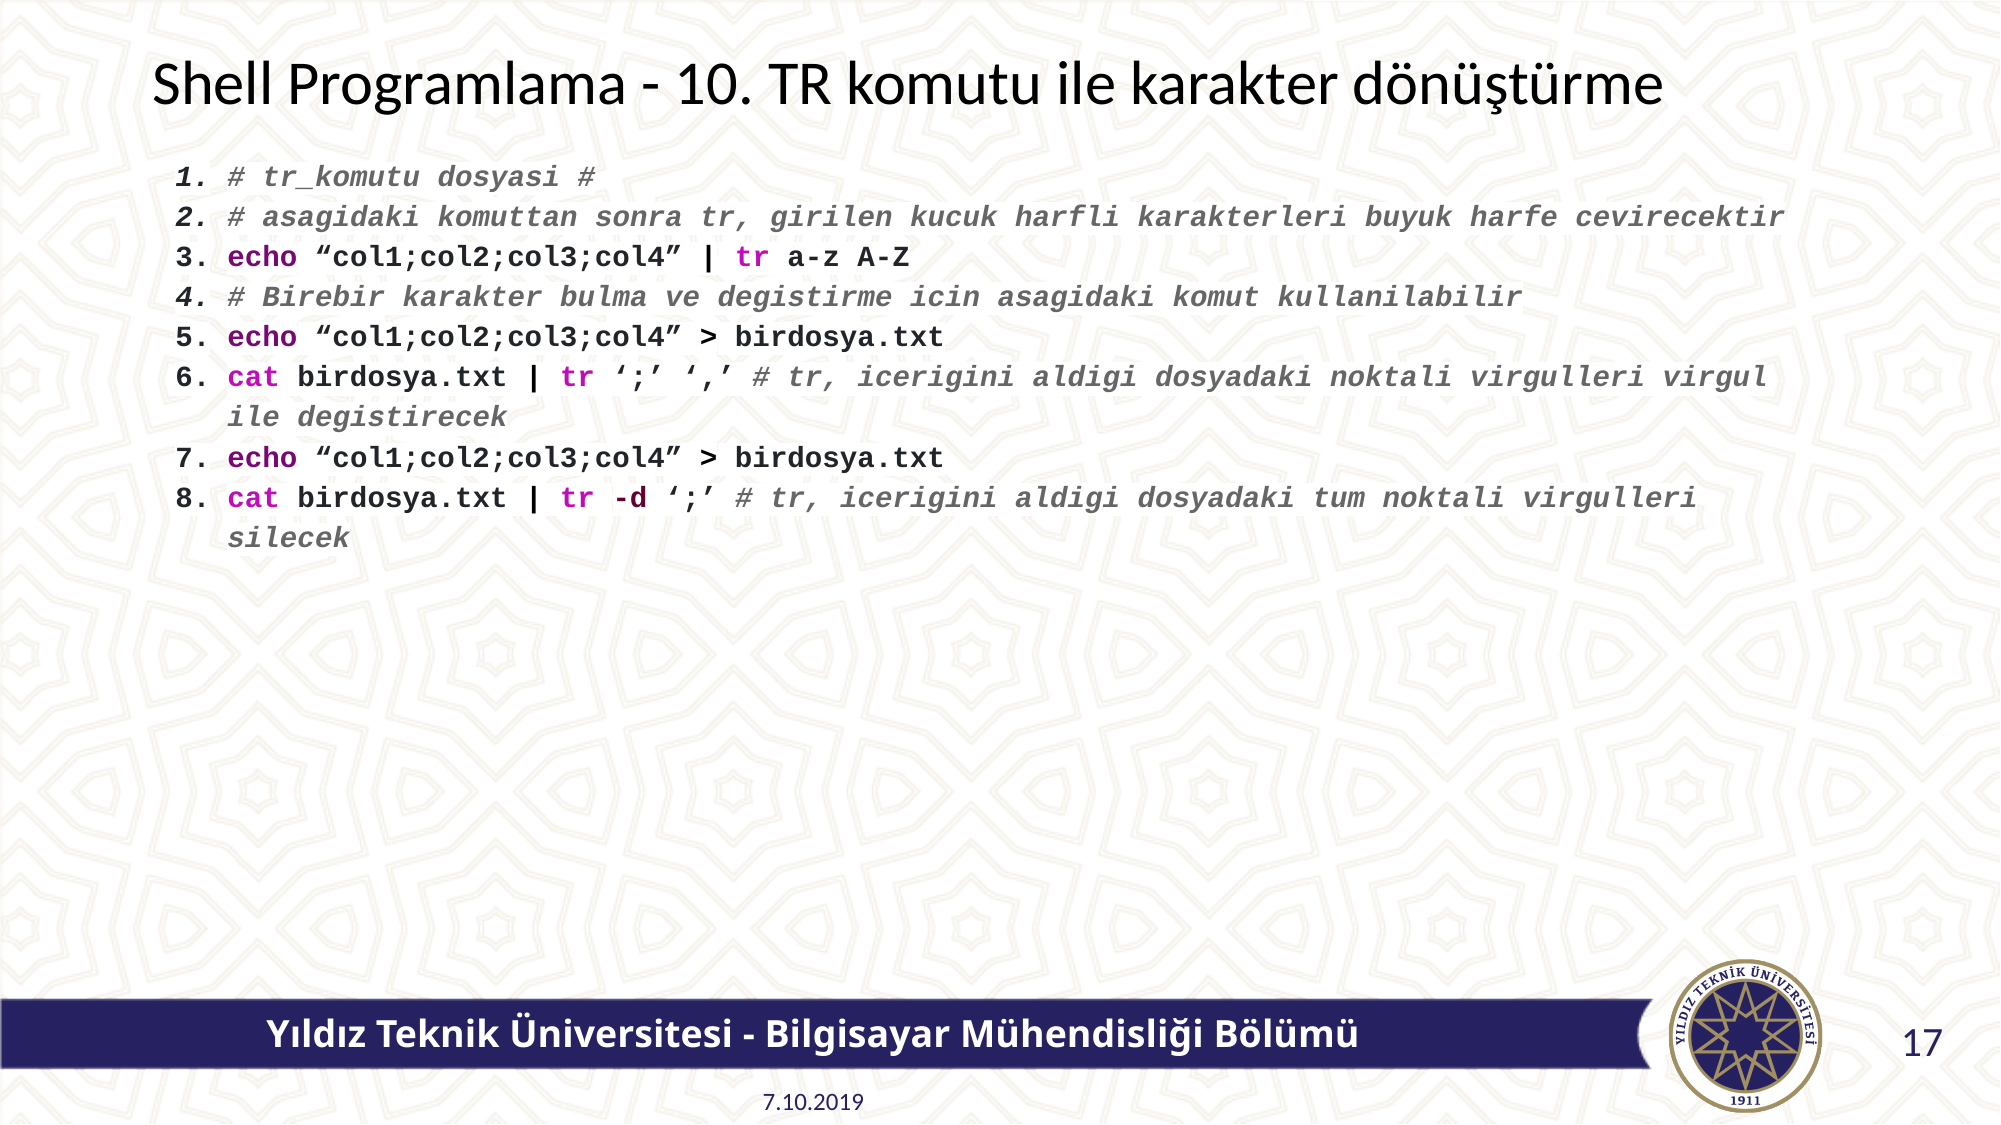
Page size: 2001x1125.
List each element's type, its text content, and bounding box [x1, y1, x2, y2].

picture [0, 0, 2000, 1125]
footer Yıldız Teknik Üniversitesi - Bilgisayar Mühendisliği Bölümü [0, 997, 1628, 1069]
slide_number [0, 1070, 1628, 1125]
slide_number 17 [1844, 1010, 2000, 1071]
list # tr_komutu dosyasi # # asagidaki komuttan sonra tr, girilen kucuk harfli karakterleri buyuk harfe cevirecektir echo “col1;col2;col3;col4” | tr a-z A-Z # Birebir karakter bulma ve degistirme icin asagidaki komut kullanilabilir echo “col1;col2;col3;col4” > birdosya.txt cat birdosya.txt | tr ‘;’ ‘,’ # tr, icerigini aldigi dosyadaki noktali virgulleri virgul ile degistirecek echo “col1;col2;col3;col4” > birdosya.txt cat birdosya.txt | tr -d ‘;’ # tr, icerigini aldigi dosyadaki tum noktali virgulleri silecek [137, 144, 1823, 980]
title Shell Programlama - 10. TR komutu ile karakter dönüştürme [137, 59, 1863, 109]
